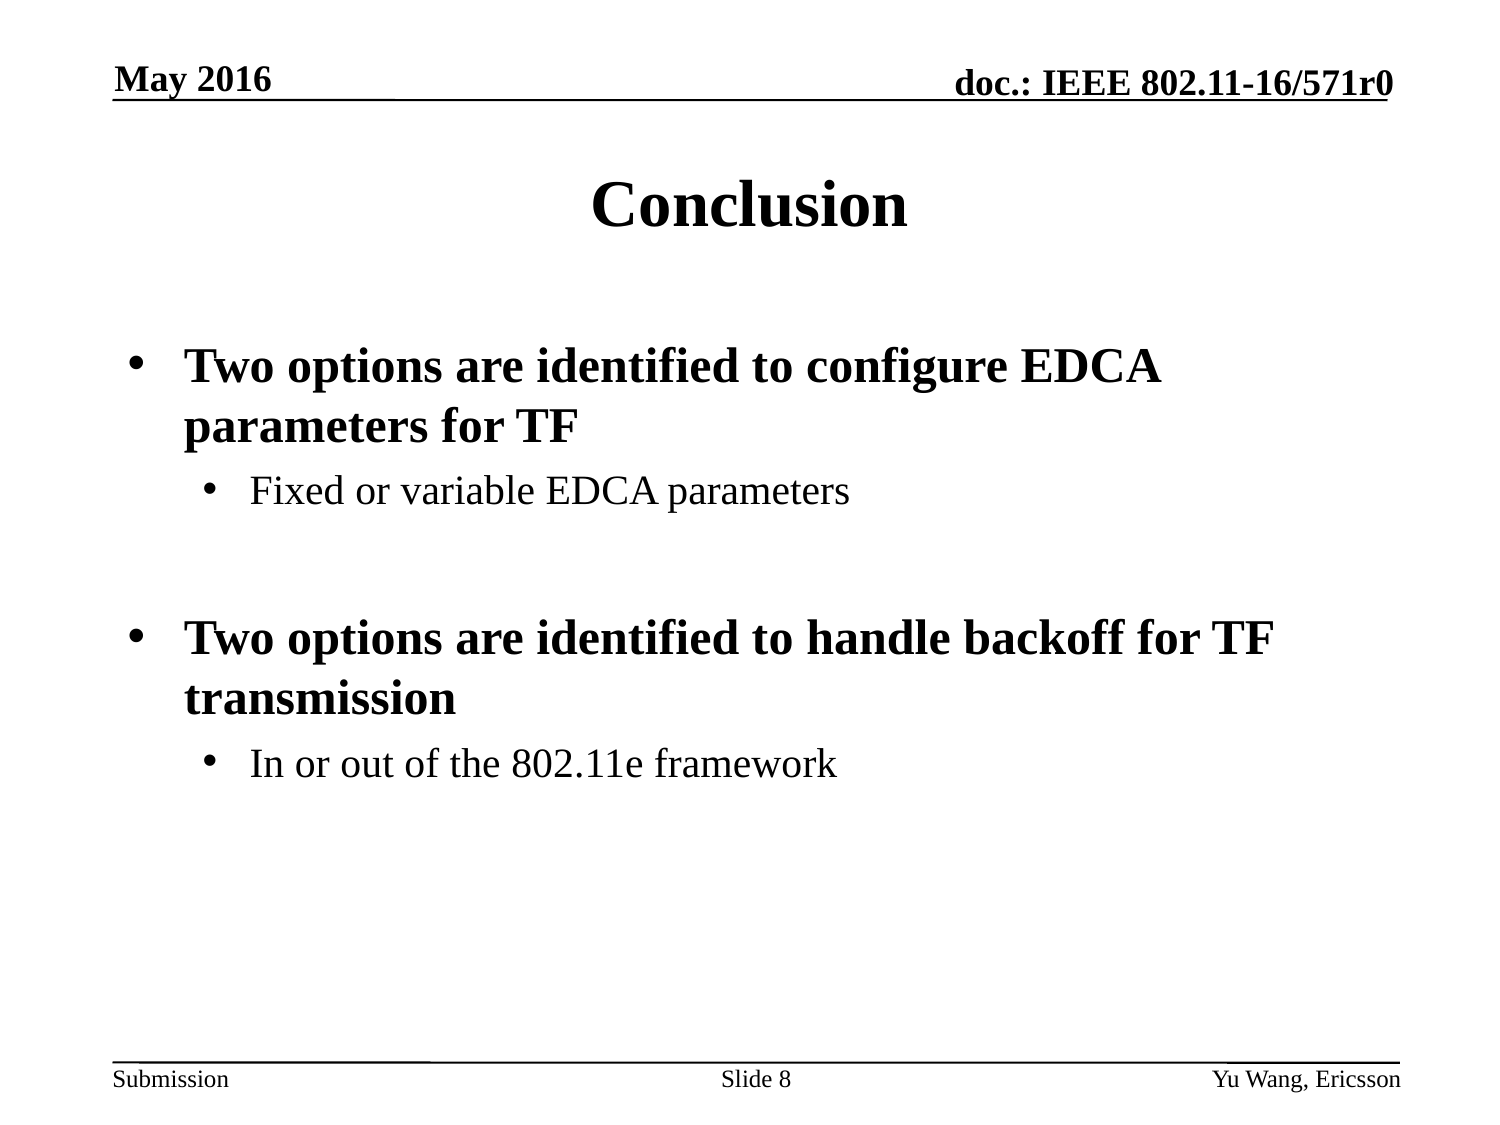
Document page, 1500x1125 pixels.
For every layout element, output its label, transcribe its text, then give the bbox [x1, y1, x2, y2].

footer Yu Wang, Ericsson [878, 1061, 1402, 1093]
list Two options are identified to configure EDCA parameters for TF Fixed or variable EDCA parameters Two options are identified to handle backoff for TF transmission In or out of the 802.11e framework [112, 324, 1388, 1000]
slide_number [114, 54, 423, 100]
title Conclusion [112, 112, 1388, 288]
slide_number Slide 8 [712, 1061, 800, 1123]
